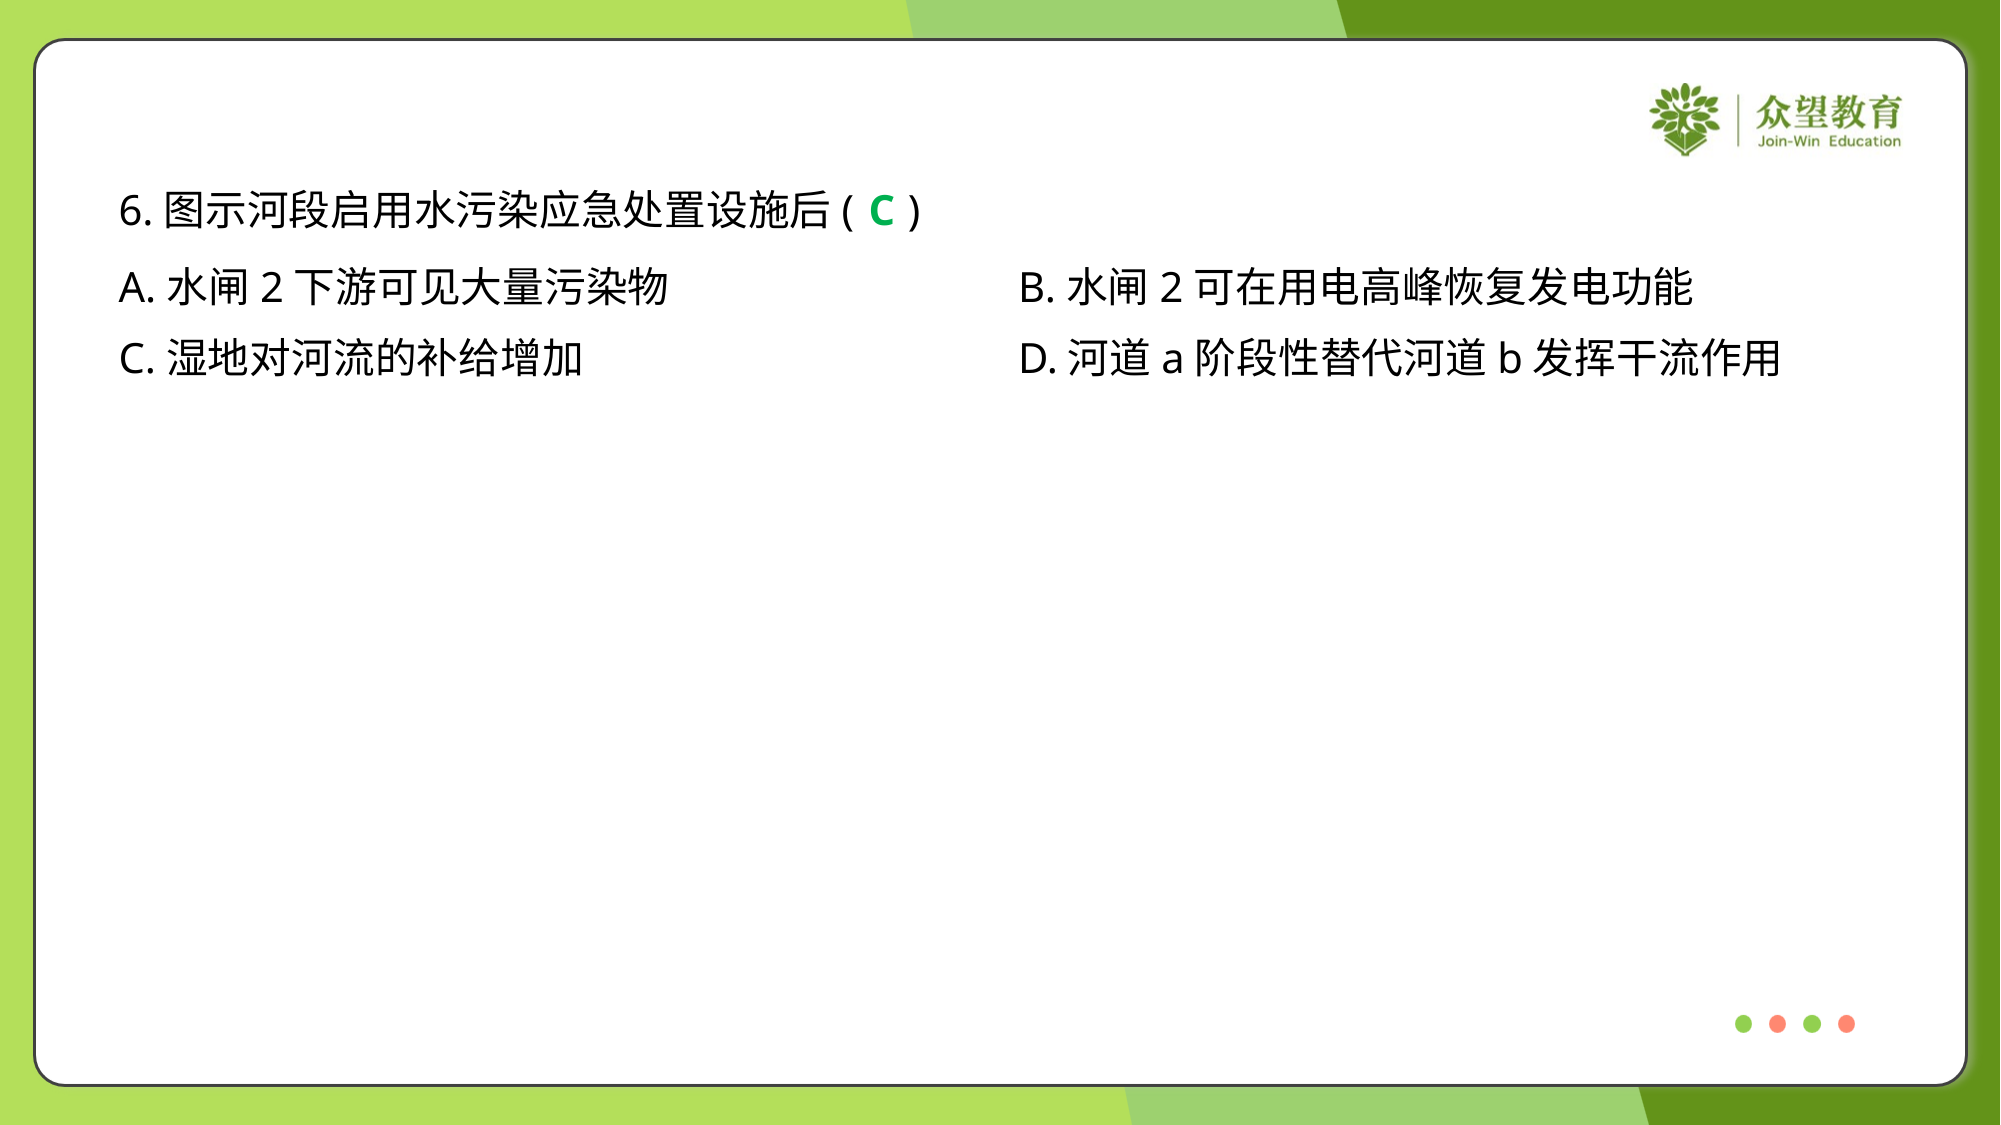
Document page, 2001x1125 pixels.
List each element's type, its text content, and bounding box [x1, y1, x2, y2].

text_box 6.图示河段启用水污染应急处置设施后( ) [911, 158, 1883, 226]
text_box 6.图示河段启用水污染应急处置设施后( ) [118, 158, 852, 226]
text_box C [852, 158, 911, 226]
picture [0, 0, 2000, 1125]
text_box A.水闸2下游可见大量污染物 B.水闸2可在用电高峰恢复发电功能 C.湿地对河流的补给增加 D.河道a阶段性替代河道b发挥干流作用 [118, 235, 1883, 374]
